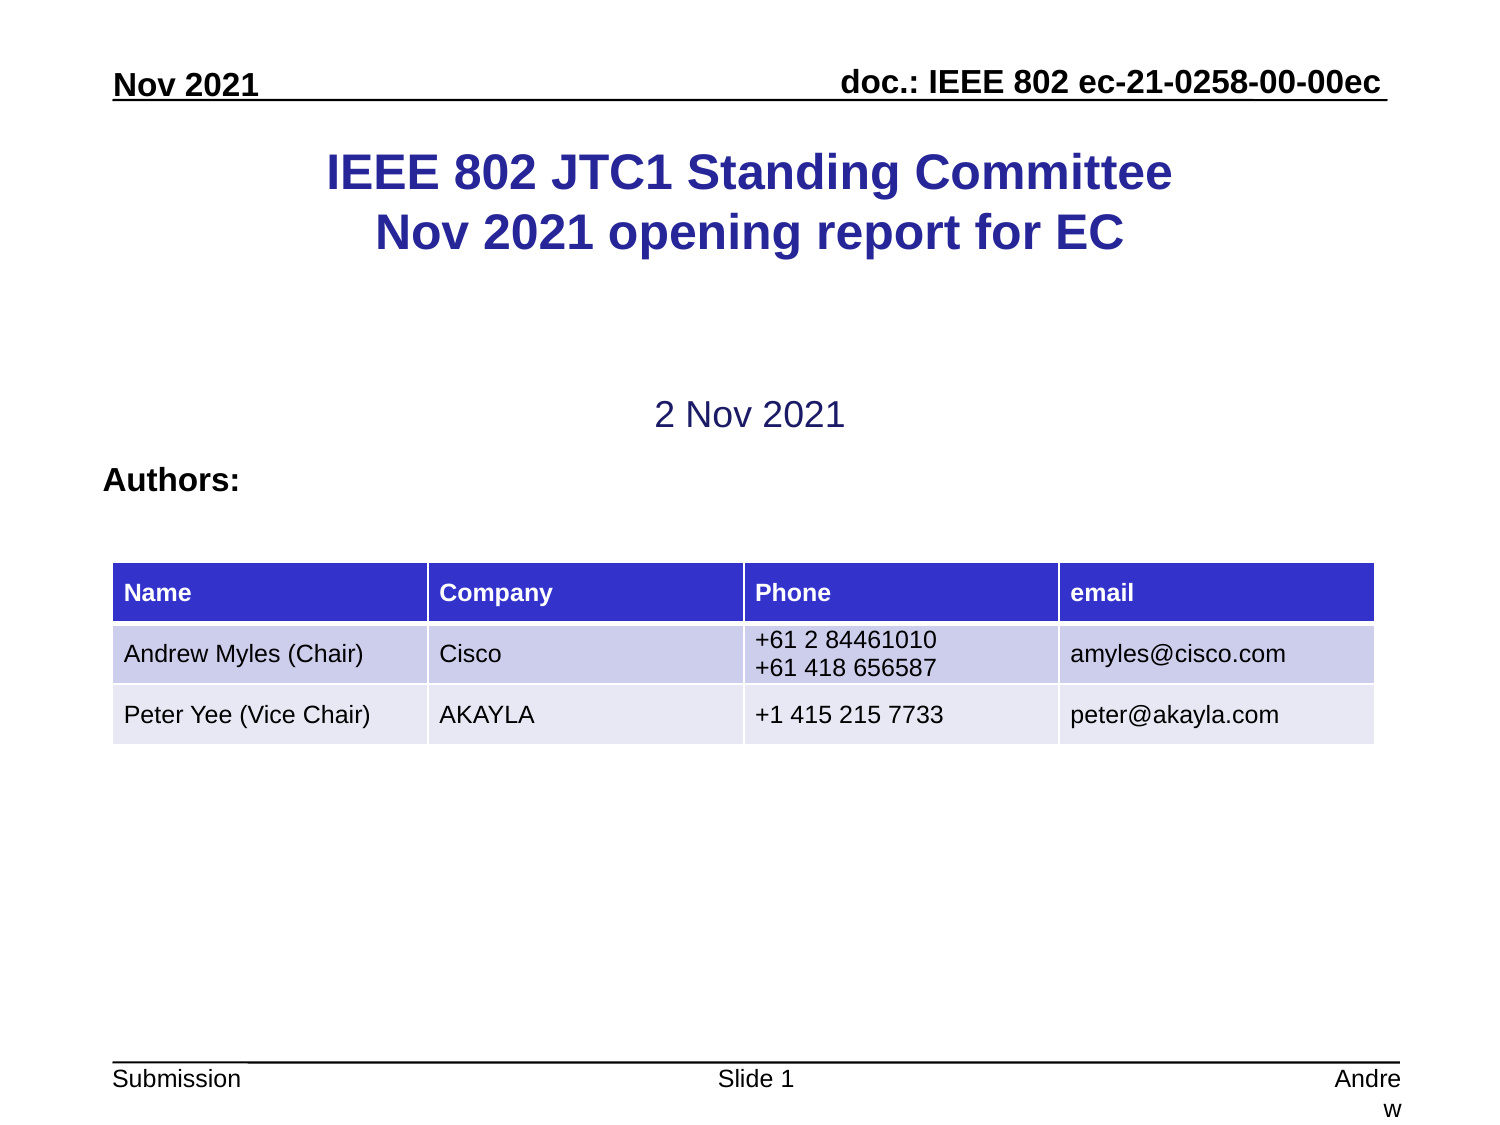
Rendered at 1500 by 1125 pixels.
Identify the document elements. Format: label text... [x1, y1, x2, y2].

table_header Phone [745, 563, 1058, 621]
text_box Authors: [87, 450, 325, 513]
footer Andrew Myles, Cisco [1320, 1061, 1402, 1093]
table_cell Cisco [429, 626, 743, 683]
slide_number Slide 1 [709, 1061, 803, 1093]
table_cell Andrew Myles (Chair) [113, 626, 427, 683]
table_header Name [113, 563, 427, 621]
table_cell AKAYLA [429, 685, 743, 744]
table_header email [1060, 563, 1374, 621]
list 2 Nov 2021 [112, 382, 1388, 445]
table_cell amyles@cisco.com [1060, 626, 1374, 683]
title IEEE 802 JTC1 Standing Committee Nov 2021 opening report for EC [112, 112, 1388, 288]
table_cell +1 415 215 7733 [745, 685, 1058, 744]
table_header Company [429, 563, 743, 621]
table_cell Peter Yee (Vice Chair) [113, 685, 427, 744]
table_cell peter@akayla.com [1060, 685, 1374, 744]
table_cell +61 2 84461010 +61 418 656587 [745, 626, 1058, 683]
